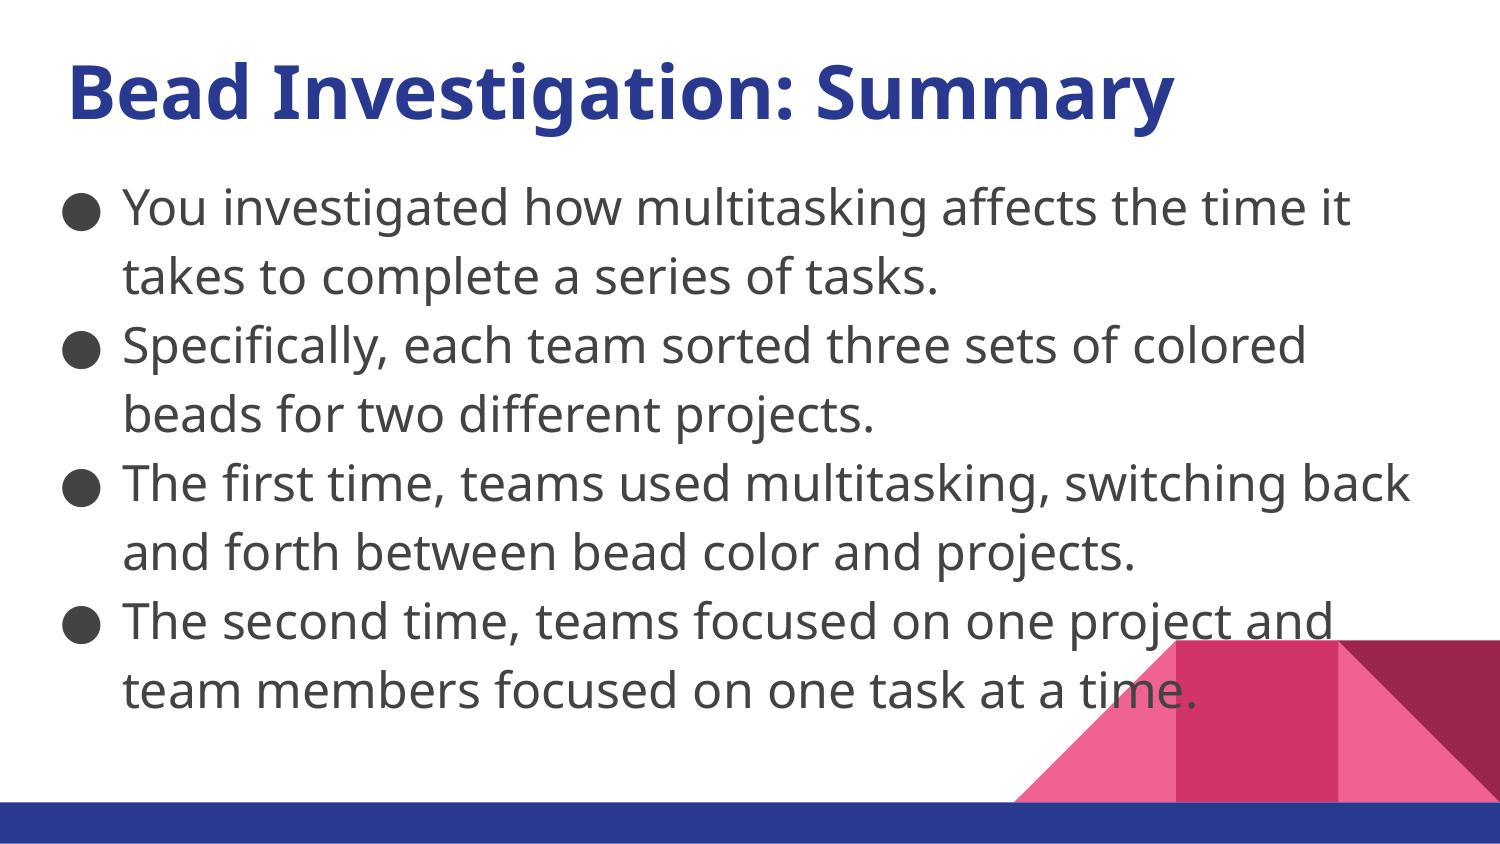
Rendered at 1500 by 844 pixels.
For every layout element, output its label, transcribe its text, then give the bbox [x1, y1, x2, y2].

list You investigated how multitasking affects the time it takes to complete a series of tasks. Specifically, each team sorted three sets of colored beads for two different projects. The first time, teams used multitasking, switching back and forth between bead color and projects. The second time, teams focused on one project and team members focused on one task at a time. [32, 151, 1476, 700]
title Bead Investigation: Summary [51, 29, 1449, 130]
